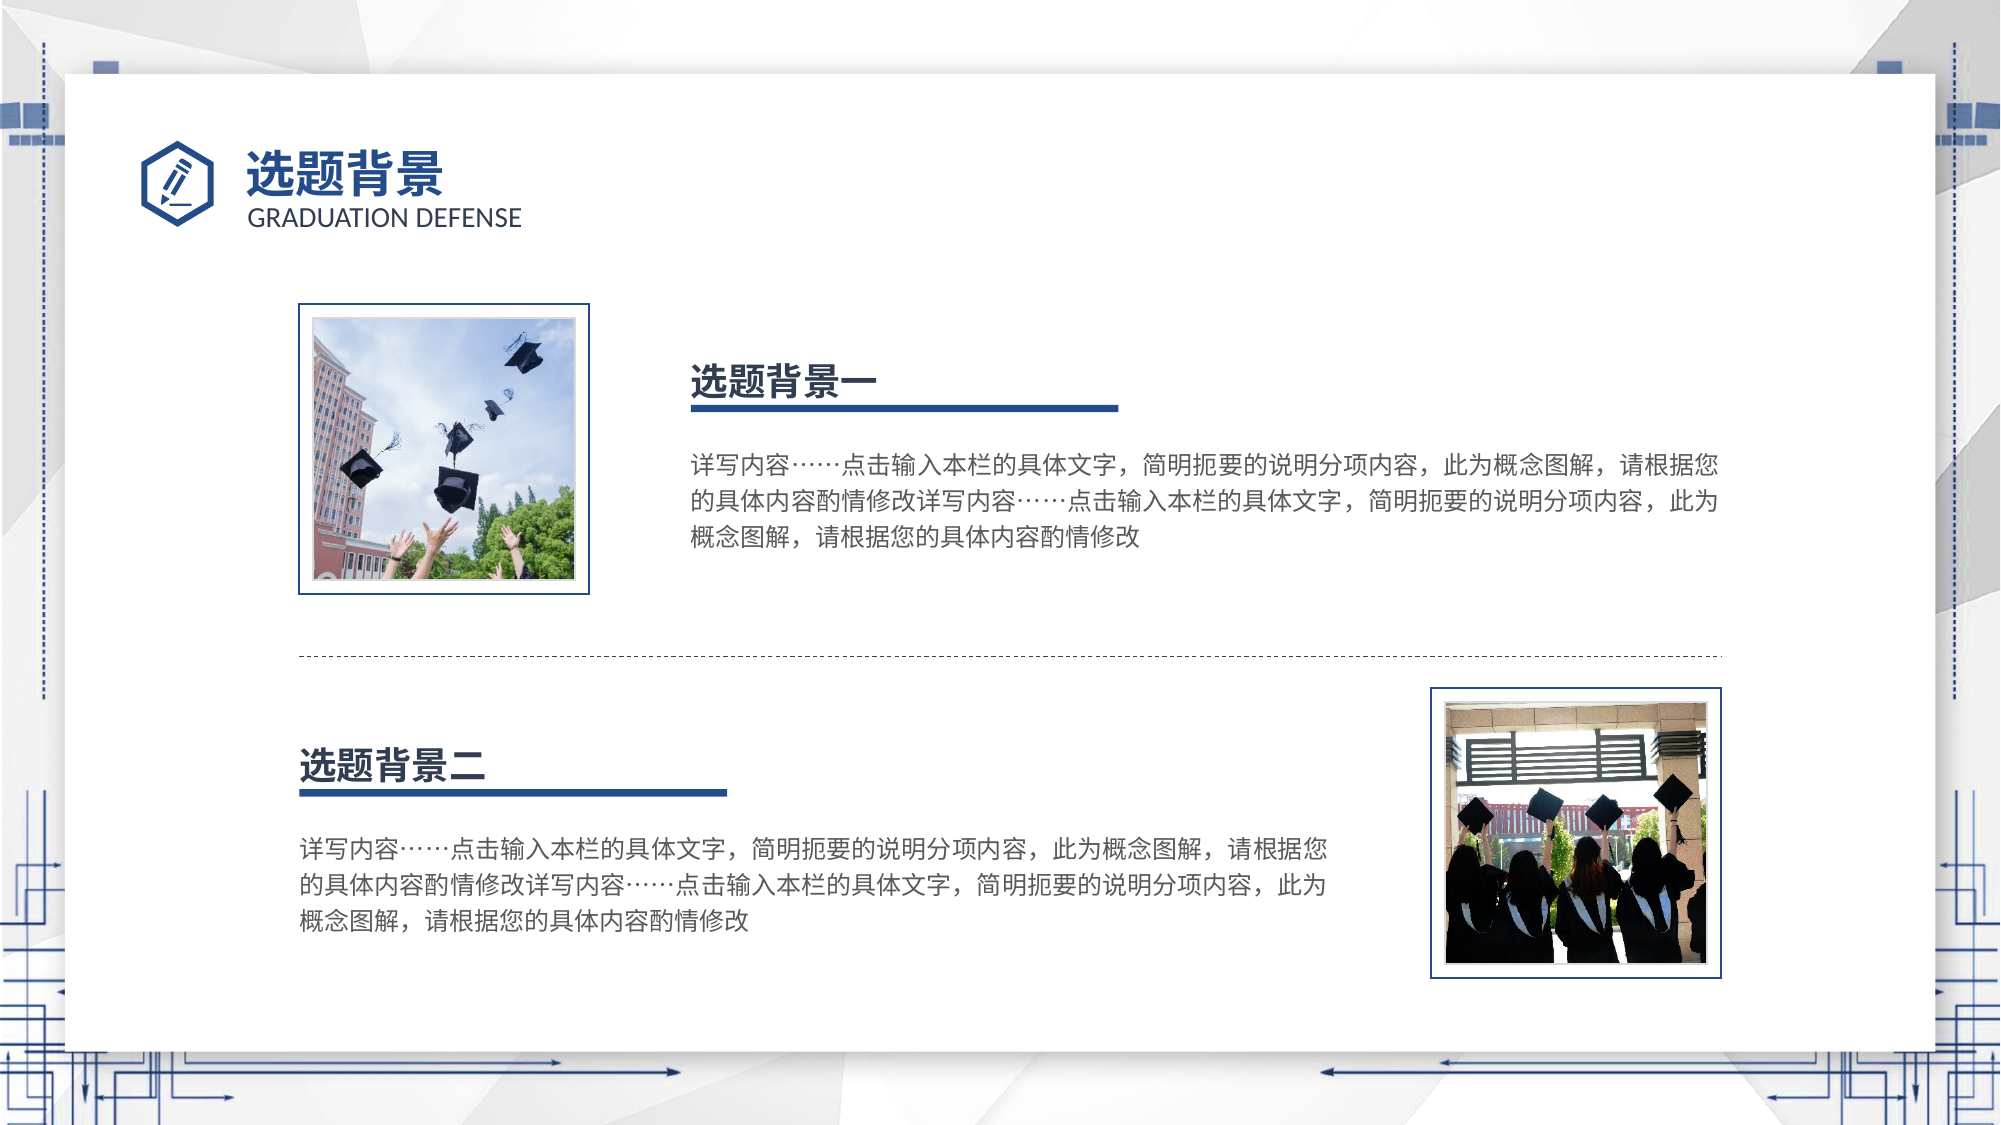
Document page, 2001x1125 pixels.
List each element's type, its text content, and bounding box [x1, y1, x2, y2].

text_box 详写内容……点击输入本栏的具体文字，简明扼要的说明分项内容，此为概念图解，请根据您的具体内容酌情修改详写内容……点击输入本栏的具体文字，简明扼要的说明分项内容，此为概念图解，请根据您的具体内容酌情修改 [299, 827, 1330, 972]
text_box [299, 303, 590, 594]
text_box 选题背景二 [299, 732, 669, 787]
text_box 选题背景一 [690, 348, 1061, 403]
text_box 详写内容……点击输入本栏的具体文字，简明扼要的说明分项内容，此为概念图解，请根据您的具体内容酌情修改详写内容……点击输入本栏的具体文字，简明扼要的说明分项内容，此为概念图解，请根据您的具体内容酌情修改 [690, 443, 1721, 588]
text_box [298, 788, 728, 798]
picture [0, 0, 2001, 1125]
text_box [690, 404, 1119, 413]
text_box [1430, 688, 1721, 979]
title 选题背景 [230, 123, 827, 199]
